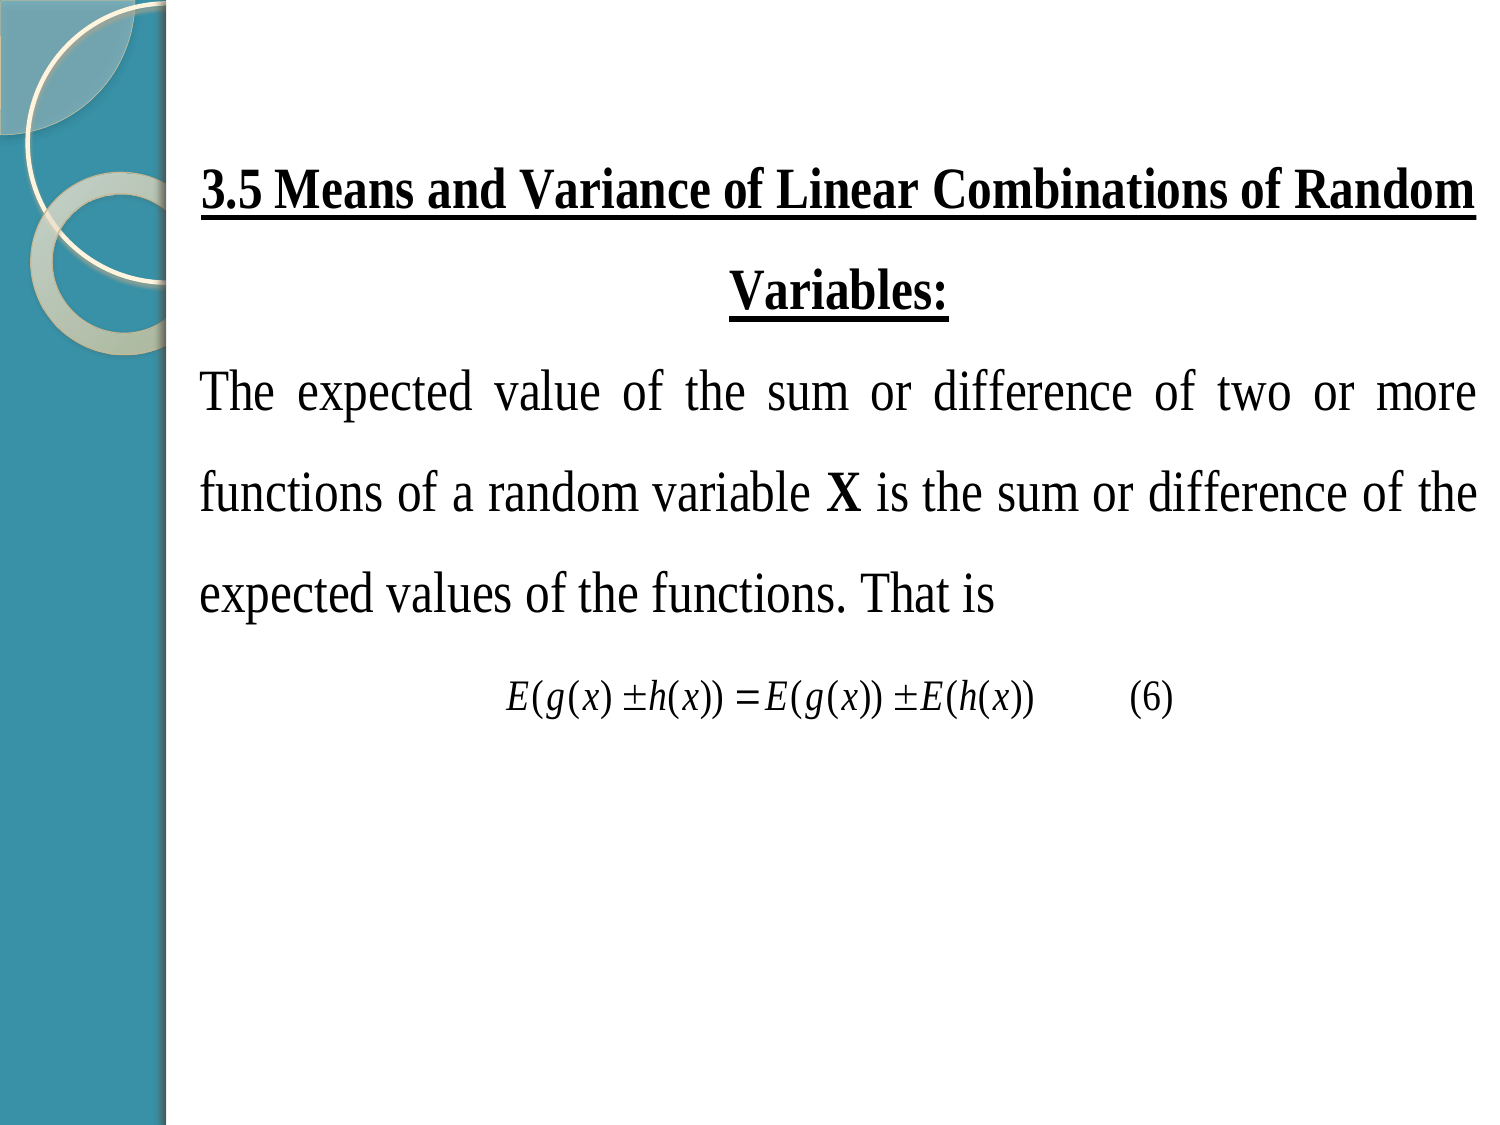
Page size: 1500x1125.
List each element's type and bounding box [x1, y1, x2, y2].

text_box [198, 153, 1477, 762]
